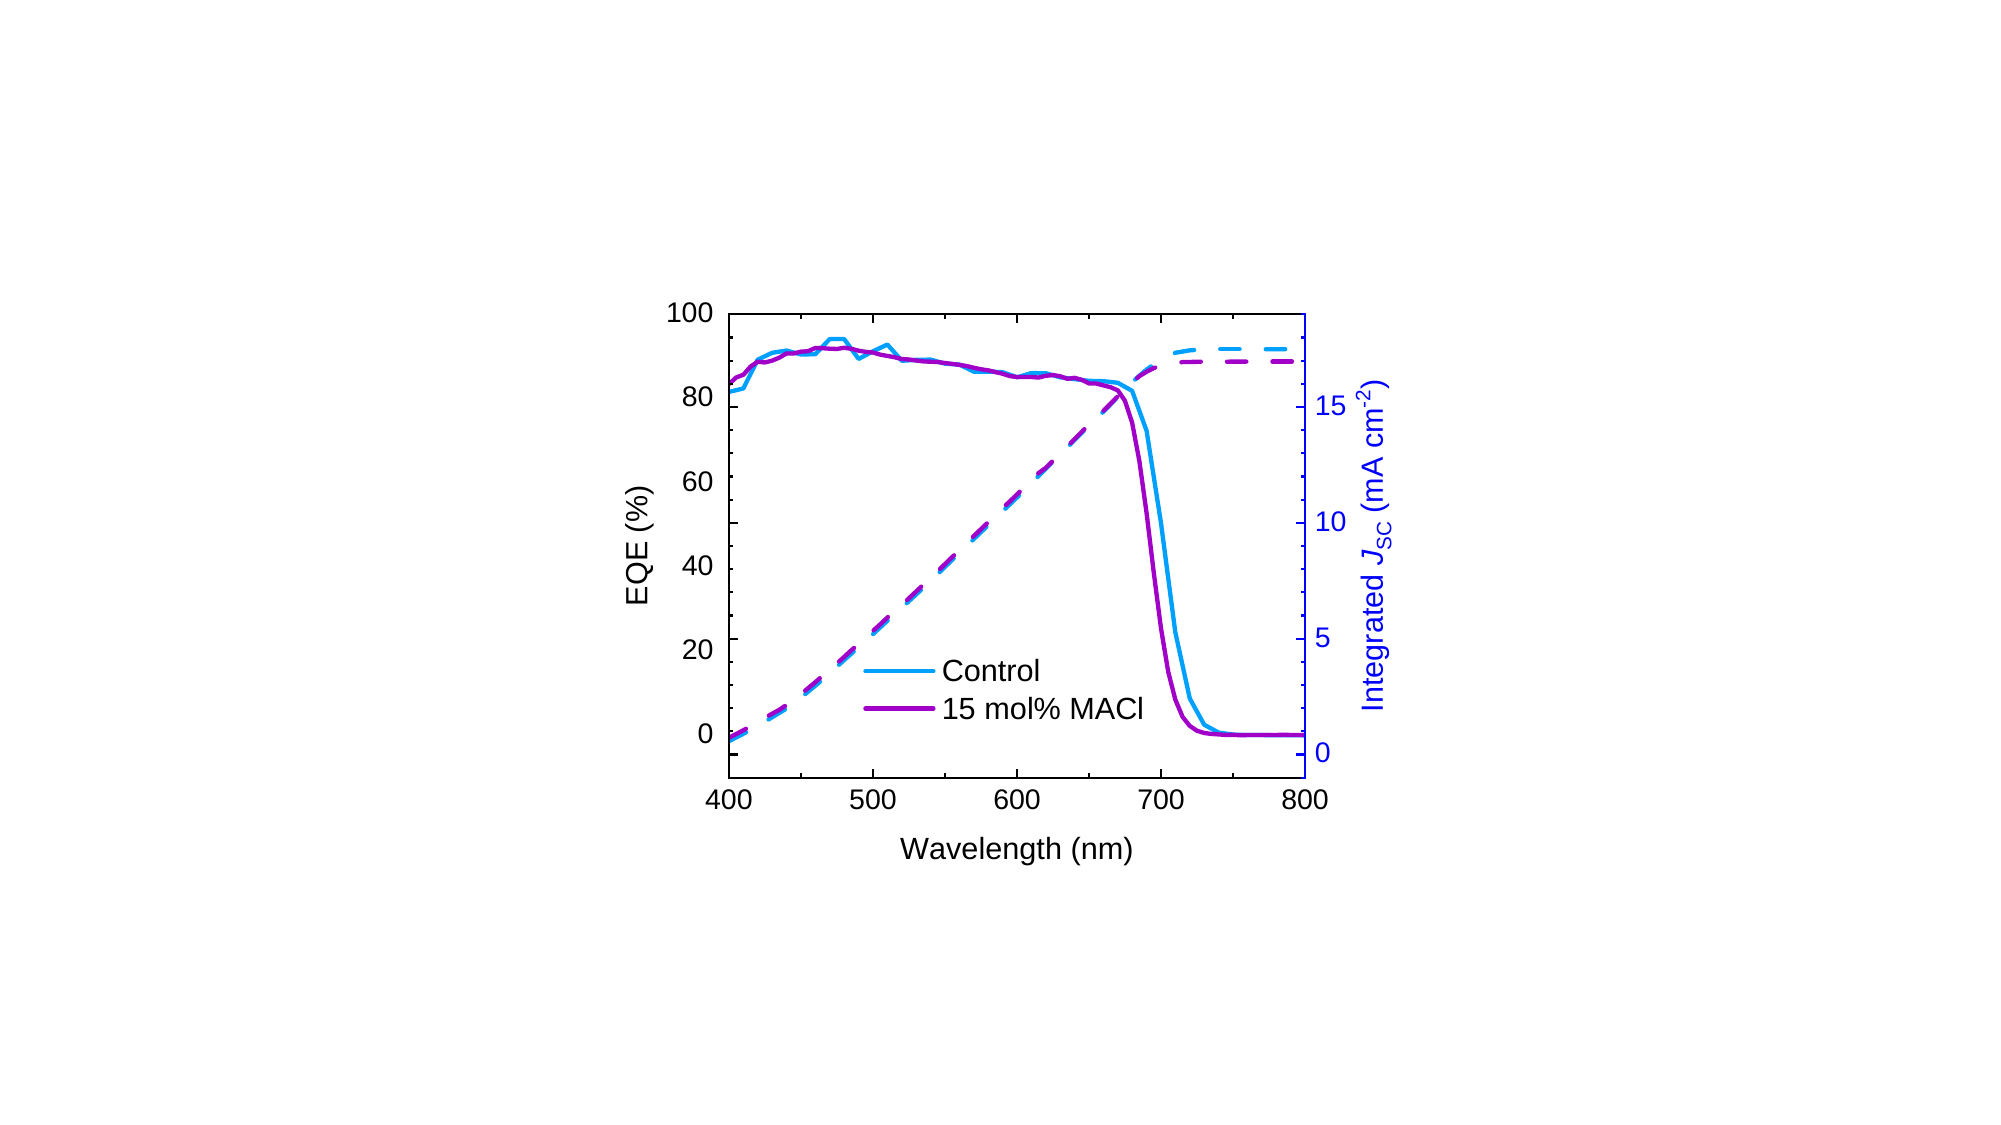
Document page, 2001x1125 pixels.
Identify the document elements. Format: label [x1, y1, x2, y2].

picture [577, 239, 1423, 886]
